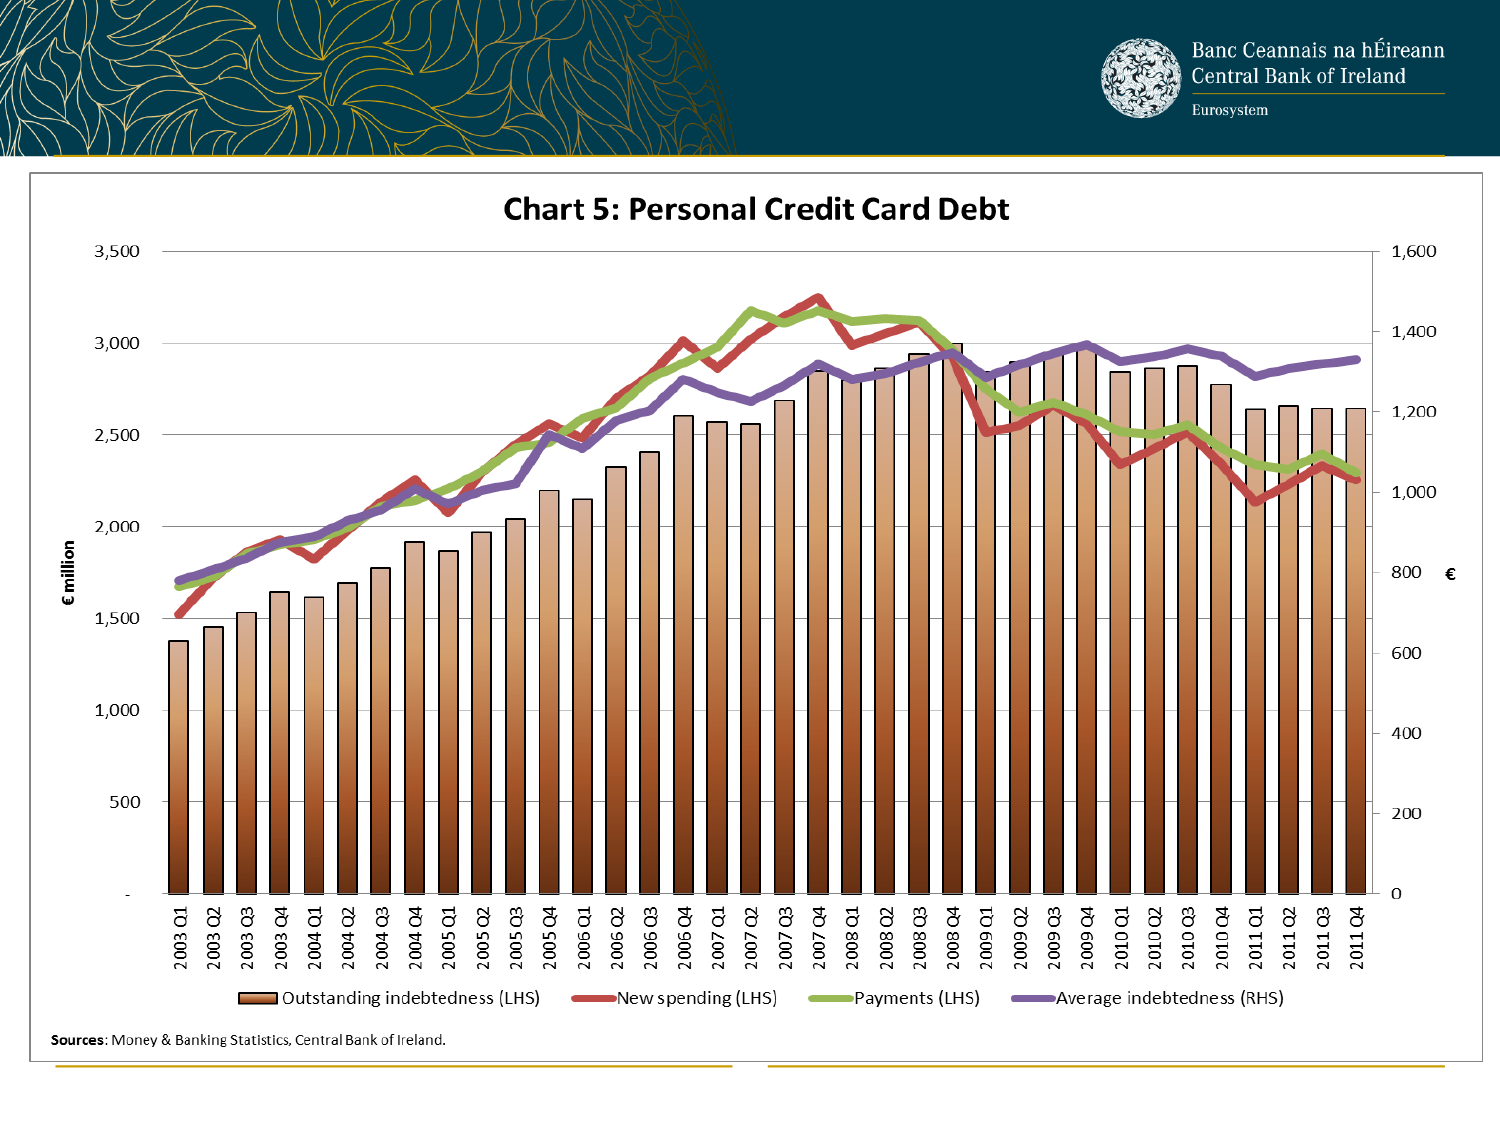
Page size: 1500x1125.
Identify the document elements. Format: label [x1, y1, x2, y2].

picture [0, 142, 1500, 1125]
picture [502, 125, 515, 129]
picture [84, 41, 91, 47]
picture [509, 82, 513, 93]
picture [97, 103, 104, 112]
picture [1102, 39, 1181, 117]
picture [625, 63, 633, 83]
picture [577, 120, 581, 143]
picture [158, 36, 165, 44]
picture [473, 40, 477, 50]
picture [123, 116, 129, 131]
picture [1412, 49, 1419, 57]
picture [318, 55, 327, 60]
picture [691, 102, 697, 113]
picture [17, 48, 27, 60]
picture [284, 106, 294, 116]
picture [717, 103, 723, 120]
picture [164, 113, 172, 118]
picture [177, 70, 183, 77]
